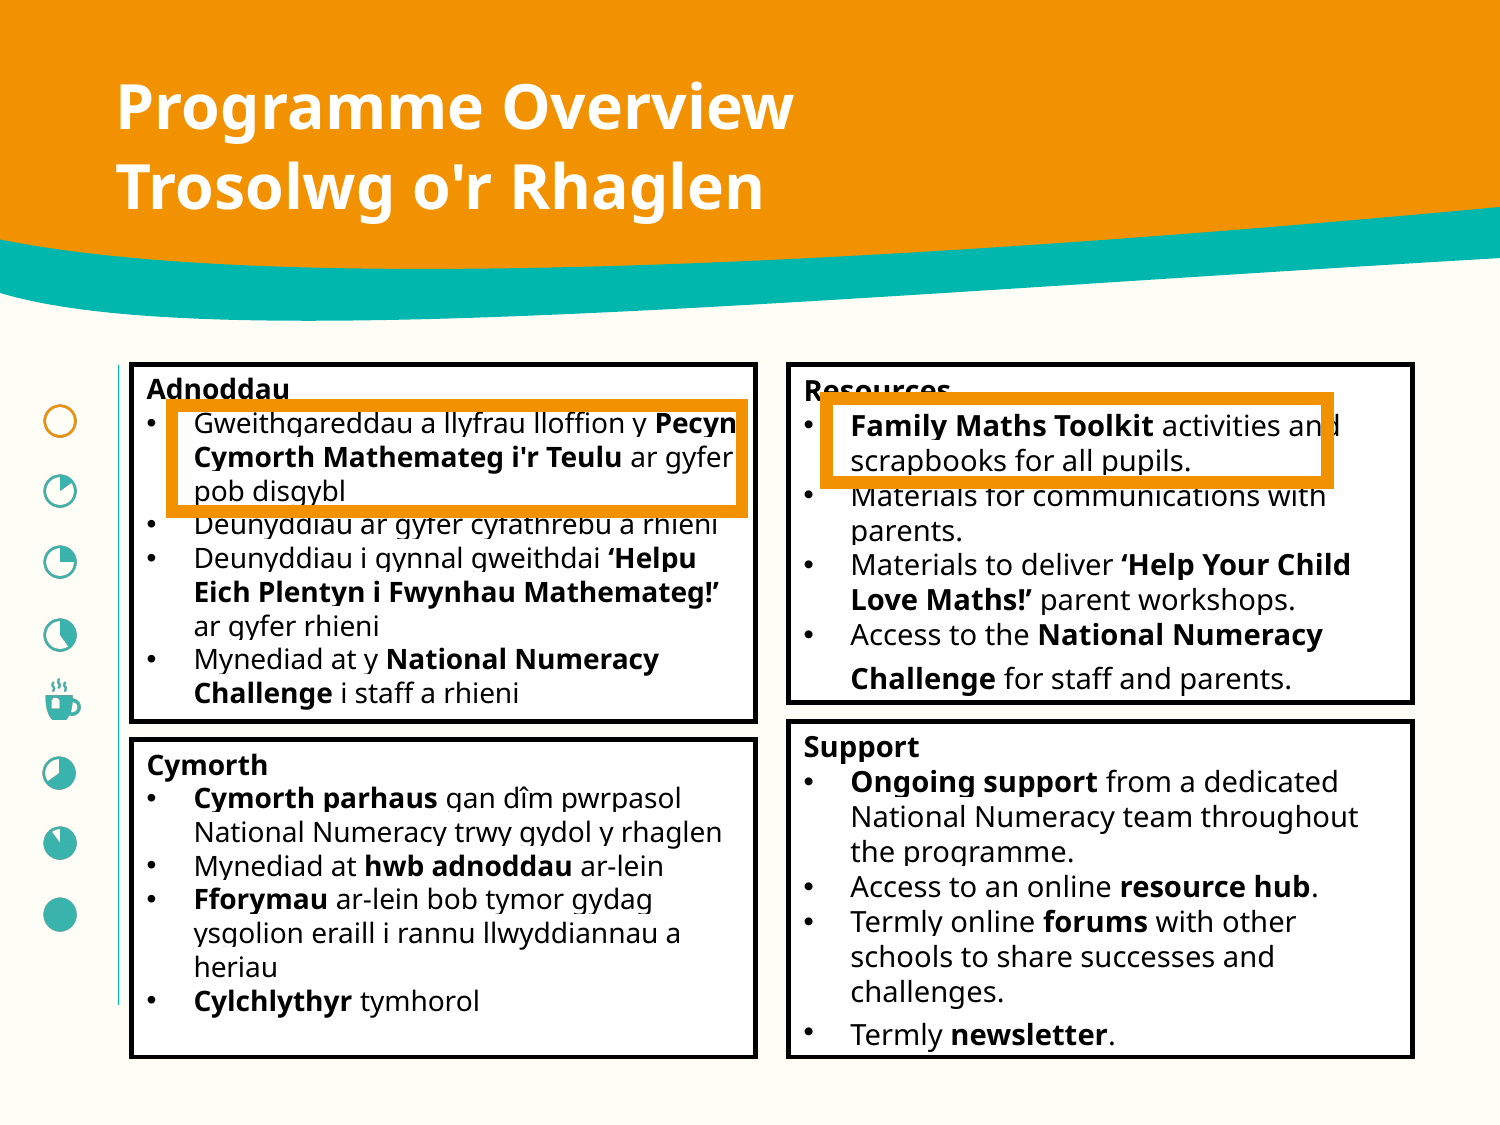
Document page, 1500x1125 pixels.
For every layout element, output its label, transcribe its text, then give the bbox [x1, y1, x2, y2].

text_box [171, 404, 743, 512]
picture [39, 470, 81, 512]
picture [38, 752, 80, 794]
picture [39, 893, 81, 936]
list Programme Overview Trosolwg o'r Rhaglen [100, 67, 1411, 258]
text_box Support Ongoing support from a dedicated National Numeracy team throughout the programme. Access to an online resource hub. Termly online forums with other schools to share successes and challenges. Termly newsletter.. [788, 720, 1413, 1058]
picture [39, 822, 81, 864]
text_box Adnoddau Gweithgareddau a llyfrau lloffion y Pecyn Cymorth Mathemateg i'r Teulu ar gyfer pob disgybl Deunyddiau ar gyfer cyfathrebu â rhieni Deunyddiau i gynnal gweithdai ‘Helpu Eich Plentyn i Fwynhau Mathemateg!’ ar gyfer rhieni Mynediad at y National Numeracy Challenge i staff a rhieni [131, 363, 756, 722]
text_box Resources Family Maths Toolkit activities and scrapbooks for all pupils. Materials for communications with parents. Materials to deliver ‘Help Your Child Love Maths!’ parent workshops. Access to the National Numeracy Challenge for staff and parents.. [788, 363, 1413, 703]
picture [36, 672, 90, 726]
text_box Cymorth Cymorth parhaus gan dîm pwrpasol National Numeracy trwy gydol y rhaglen Mynediad at hwb adnoddau ar-lein Fforymau ar-lein bob tymor gydag ysgolion eraill i rannu llwyddiannau a heriau Cylchlythyr tymhorol [131, 739, 756, 1058]
picture [39, 614, 81, 656]
picture [39, 400, 81, 442]
picture [39, 541, 81, 583]
text_box [826, 397, 1329, 484]
